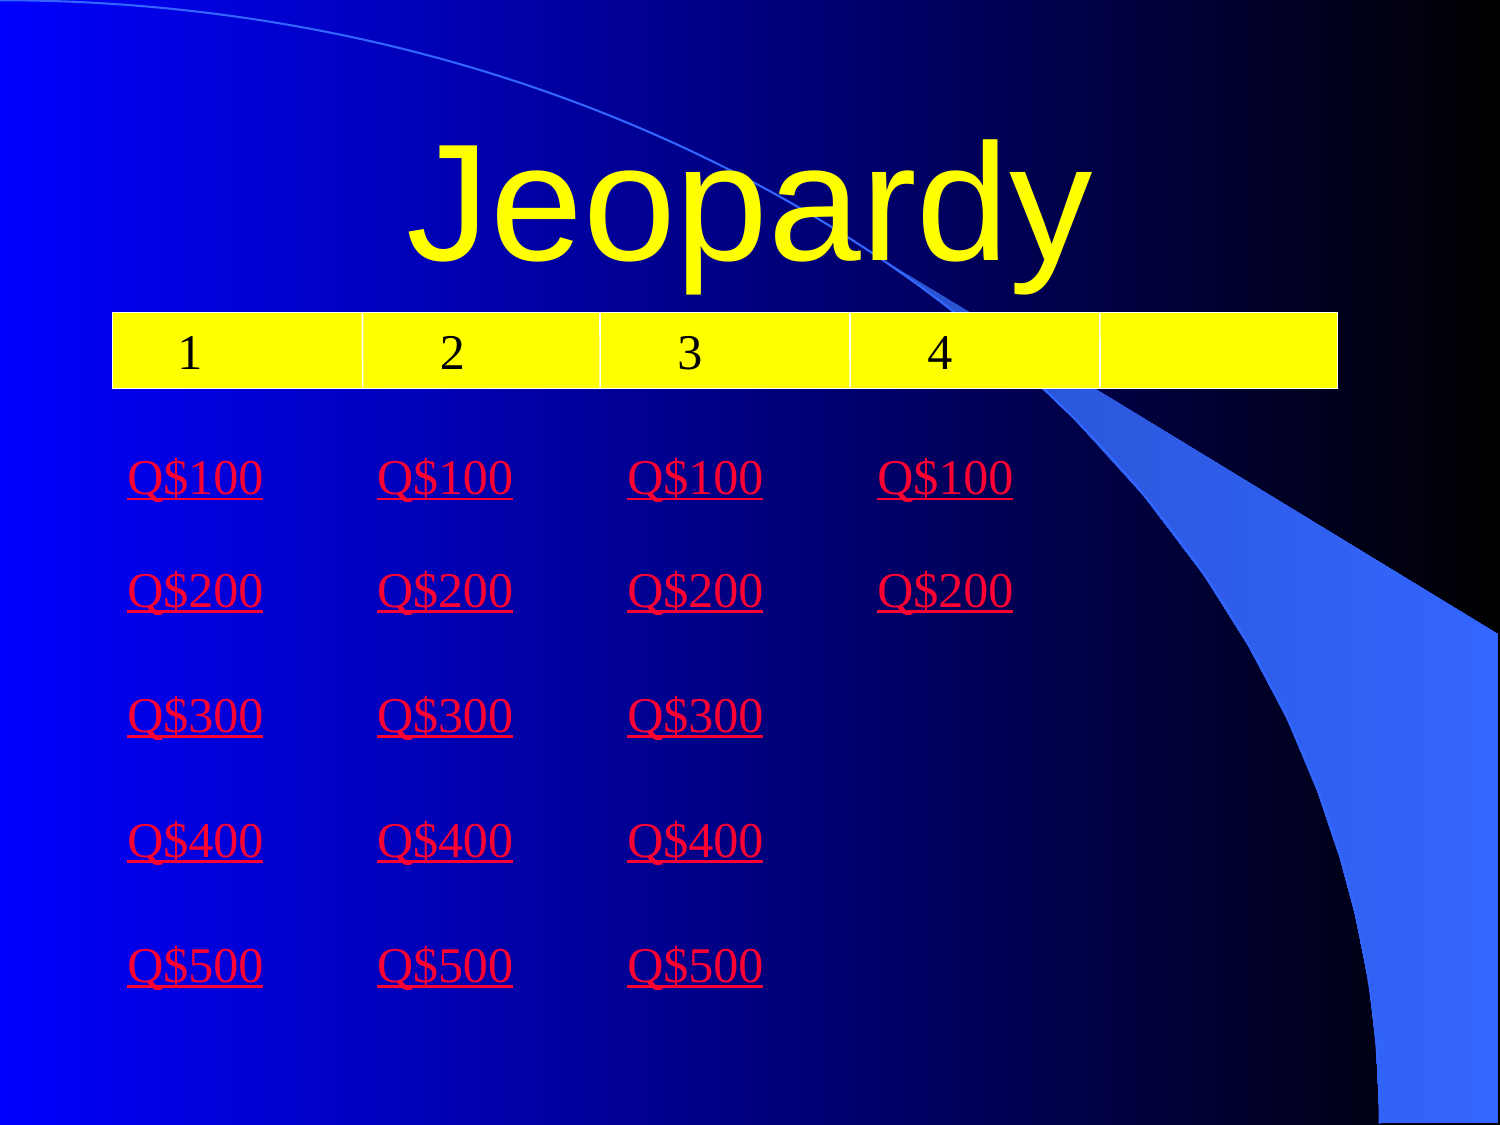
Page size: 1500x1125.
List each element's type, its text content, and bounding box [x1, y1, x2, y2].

text_box Q$400 [112, 799, 338, 875]
text_box Q$300 [362, 674, 588, 750]
text_box Q$200 [612, 549, 838, 625]
title Jeopardy [112, 99, 1388, 288]
text_box Q$100 [862, 437, 1088, 513]
text_box Q$300 [112, 674, 338, 750]
text_box Q$500 [612, 924, 838, 1000]
text_box Q$200 [862, 549, 1088, 625]
text_box Q$500 [112, 924, 338, 1000]
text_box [112, 312, 1338, 389]
text_box Q$100 [362, 437, 588, 513]
text_box Q$400 [612, 799, 838, 875]
text_box Q$200 [112, 549, 338, 625]
text_box Q$100 [612, 437, 838, 513]
text_box Q$500 [362, 924, 588, 1000]
text_box Q$200 [362, 549, 588, 625]
text_box Q$400 [362, 799, 588, 875]
text_box Q$100 [112, 437, 338, 513]
text_box Q$300 [612, 674, 838, 750]
